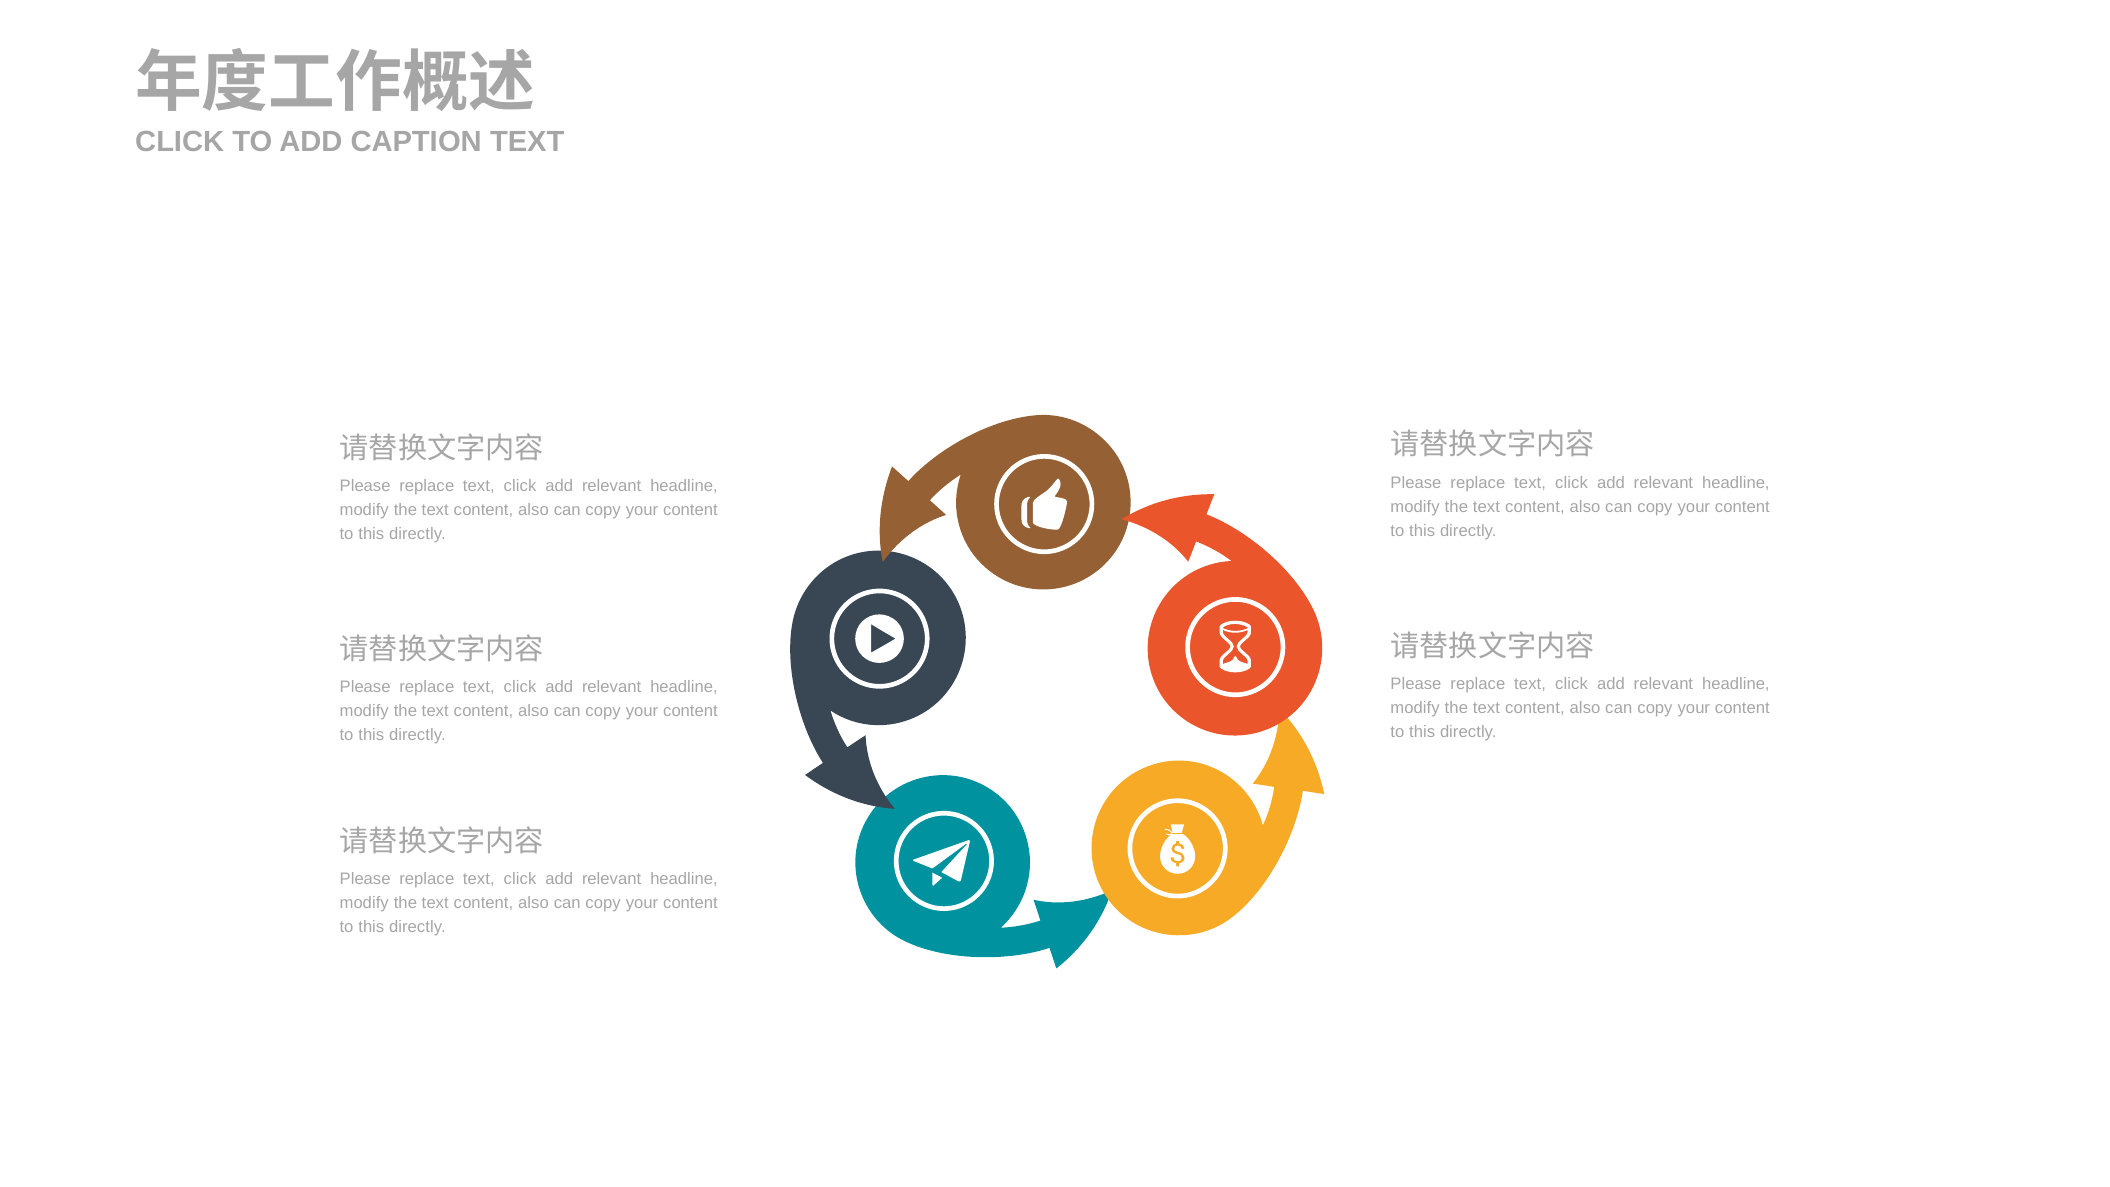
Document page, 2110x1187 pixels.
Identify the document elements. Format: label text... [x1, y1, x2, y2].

text_box Please replace text, click add relevant headline, modify the text content, also can copy your content to this directly. [339, 863, 719, 936]
text_box 年度工作概述 [135, 38, 596, 119]
text_box 请替换文字内容 [339, 623, 674, 666]
text_box 请替换文字内容 [1390, 620, 1726, 662]
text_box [876, 413, 1141, 600]
text_box Please replace text, click add relevant headline, modify the text content, also can copy your content to this directly. [339, 672, 719, 745]
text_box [1121, 493, 1326, 748]
text_box Please replace text, click add relevant headline, modify the text content, also can copy your content to this directly. [1390, 467, 1771, 540]
text_box 请替换文字内容 [1390, 418, 1726, 461]
text_box Please replace text, click add relevant headline, modify the text content, also can copy your content to this directly. [1390, 668, 1771, 741]
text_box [783, 538, 979, 809]
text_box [1082, 709, 1325, 940]
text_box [847, 766, 1113, 969]
text_box 请替换文字内容 [339, 422, 674, 464]
text_box Please replace text, click add relevant headline, modify the text content, also can copy your content to this directly. [339, 470, 719, 543]
text_box CLICK TO ADD CAPTION TEXT [135, 122, 596, 158]
text_box 请替换文字内容 [339, 814, 674, 857]
